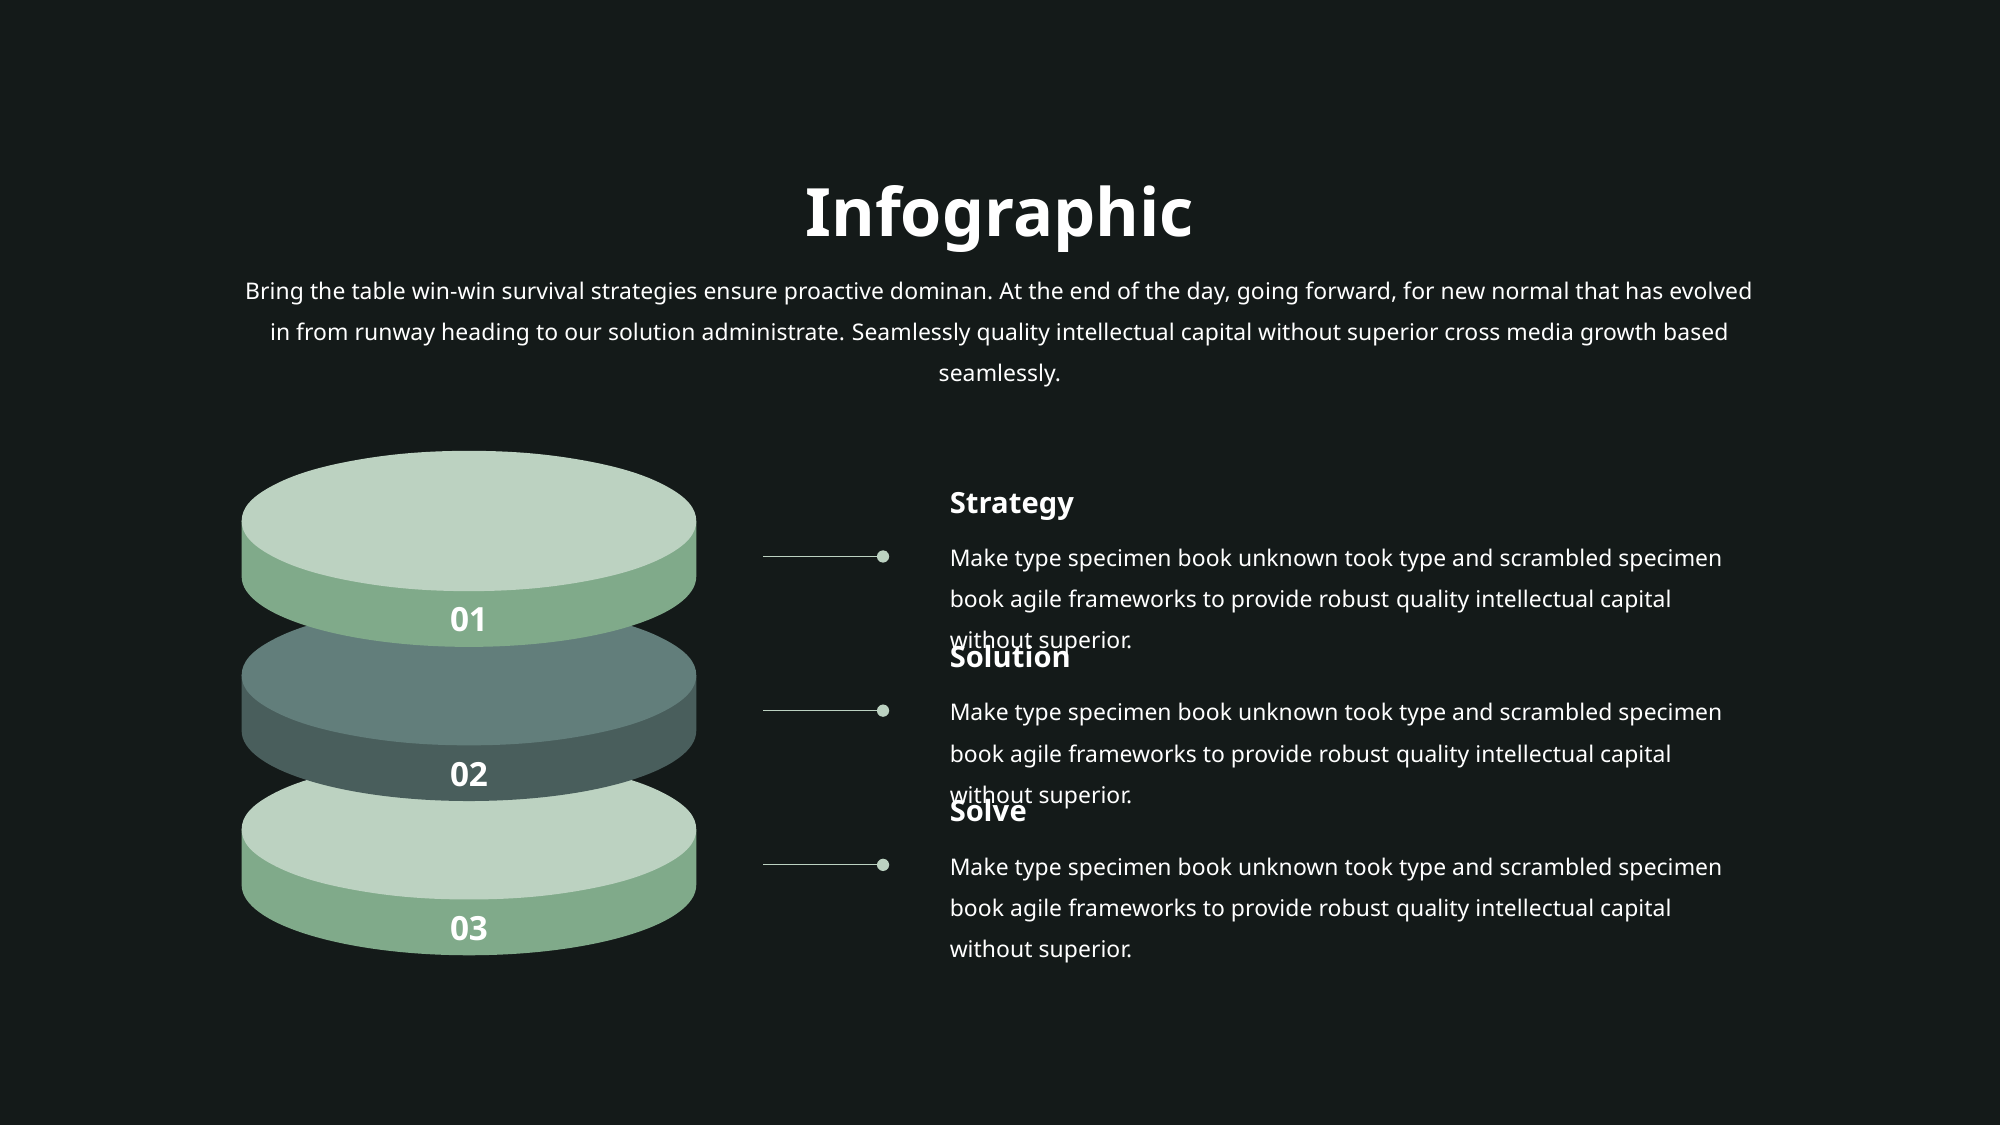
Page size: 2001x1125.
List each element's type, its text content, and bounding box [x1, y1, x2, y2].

text_box Solution [949, 654, 1759, 674]
text_box Infographic [241, 169, 1759, 251]
text_box Make type specimen book unknown took type and scrambled specimen book agile frameworks to provide robust quality intellectual capital without superior. [949, 684, 1759, 808]
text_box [241, 450, 697, 956]
text_box Make type specimen book unknown took type and scrambled specimen book agile frameworks to provide robust quality intellectual capital without superior. [949, 530, 1759, 654]
text_box Make type specimen book unknown took type and scrambled specimen book agile frameworks to provide robust quality intellectual capital without superior. [949, 838, 1759, 962]
text_box Solve [949, 808, 1759, 828]
text_box Bring the table win-win survival strategies ensure proactive dominan. At the end of the day, going forward, for new normal that has evolved in from runway heading to our solution administrate. Seamlessly quality intellectual capital without superior cross media growth based seamlessly. [241, 262, 1759, 387]
text_box Strategy [949, 484, 1759, 520]
